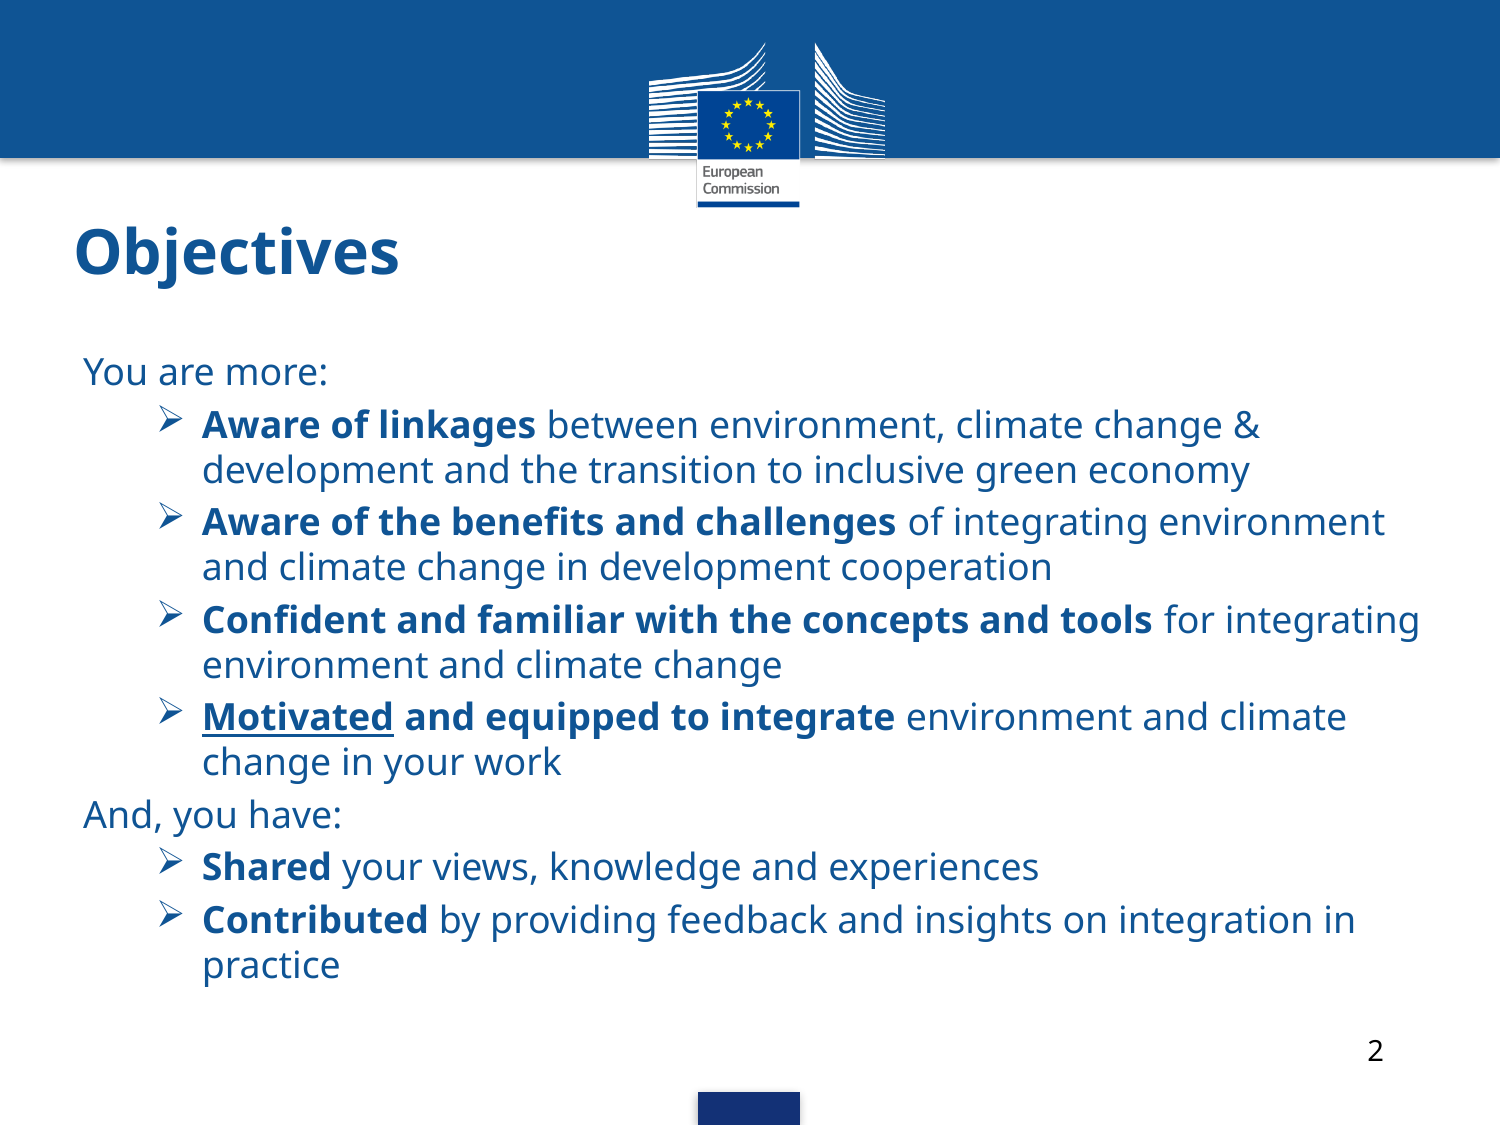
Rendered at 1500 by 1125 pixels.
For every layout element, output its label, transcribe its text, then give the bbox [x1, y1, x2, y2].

picture [649, 42, 885, 147]
list You are more: Aware of linkages between environment, climate change & development and the transition to inclusive green economy Aware of the benefits and challenges of integrating environment and climate change in development cooperation Confident and familiar with the concepts and tools for integrating environment and climate change Motivated and equipped to integrate environment and climate change in your work And, you have: Shared your views, knowledge and experiences Contributed by providing feedback and insights on integration in practice [67, 340, 1442, 994]
slide_number 2 [1352, 1024, 1495, 1103]
title Objectives [0, 147, 1500, 351]
